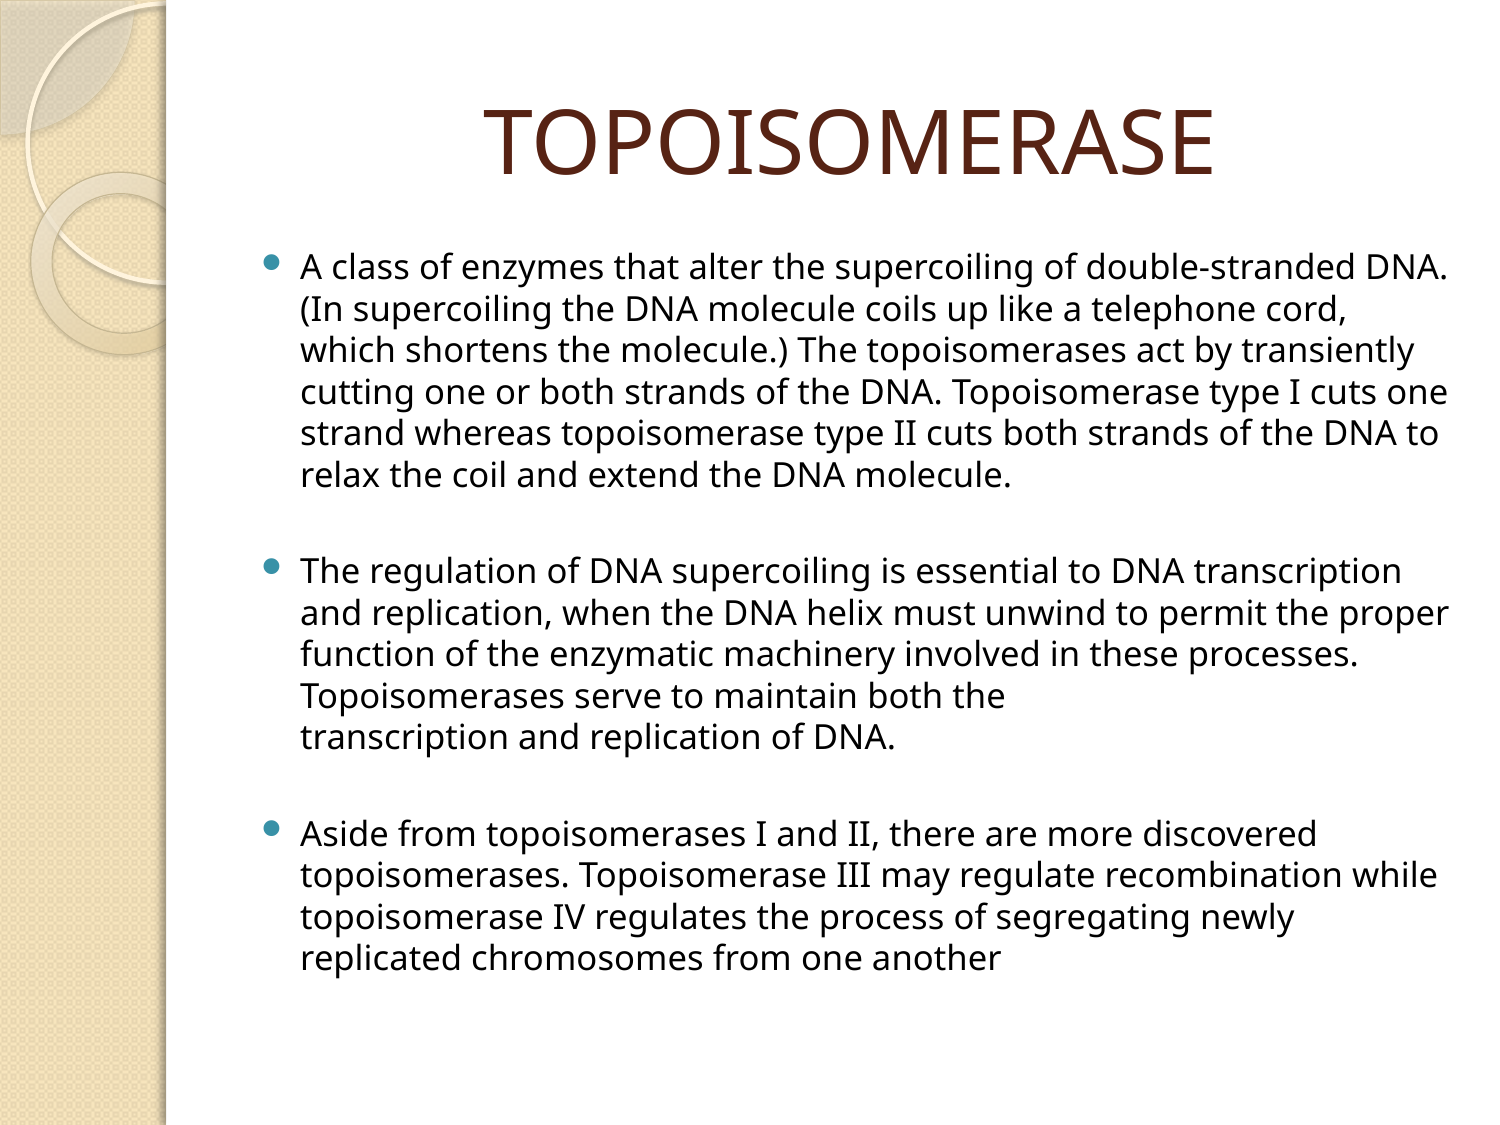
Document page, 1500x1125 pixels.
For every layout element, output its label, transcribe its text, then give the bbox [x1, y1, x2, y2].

list A class of enzymes that alter the supercoiling of double-stranded DNA. (In supercoiling the DNA molecule coils up like a telephone cord, which shortens the molecule.) The topoisomerases act by transiently cutting one or both strands of the DNA. Topoisomerase type I cuts one strand whereas topoisomerase type II cuts both strands of the DNA to relax the coil and extend the DNA molecule. The regulation of DNA supercoiling is essential to DNA transcription and replication, when the DNA helix must unwind to permit the proper function of the enzymatic machinery involved in these processes. Topoisomerases serve to maintain both the transcription and replication of DNA. Aside from topoisomerases I and II, there are more discovered topoisomerases. Topoisomerase III may regulate recombination while topoisomerase IV regulates the process of segregating newly replicated chromosomes from one another [235, 237, 1466, 1025]
title TOPOISOMERASE [235, 45, 1466, 233]
